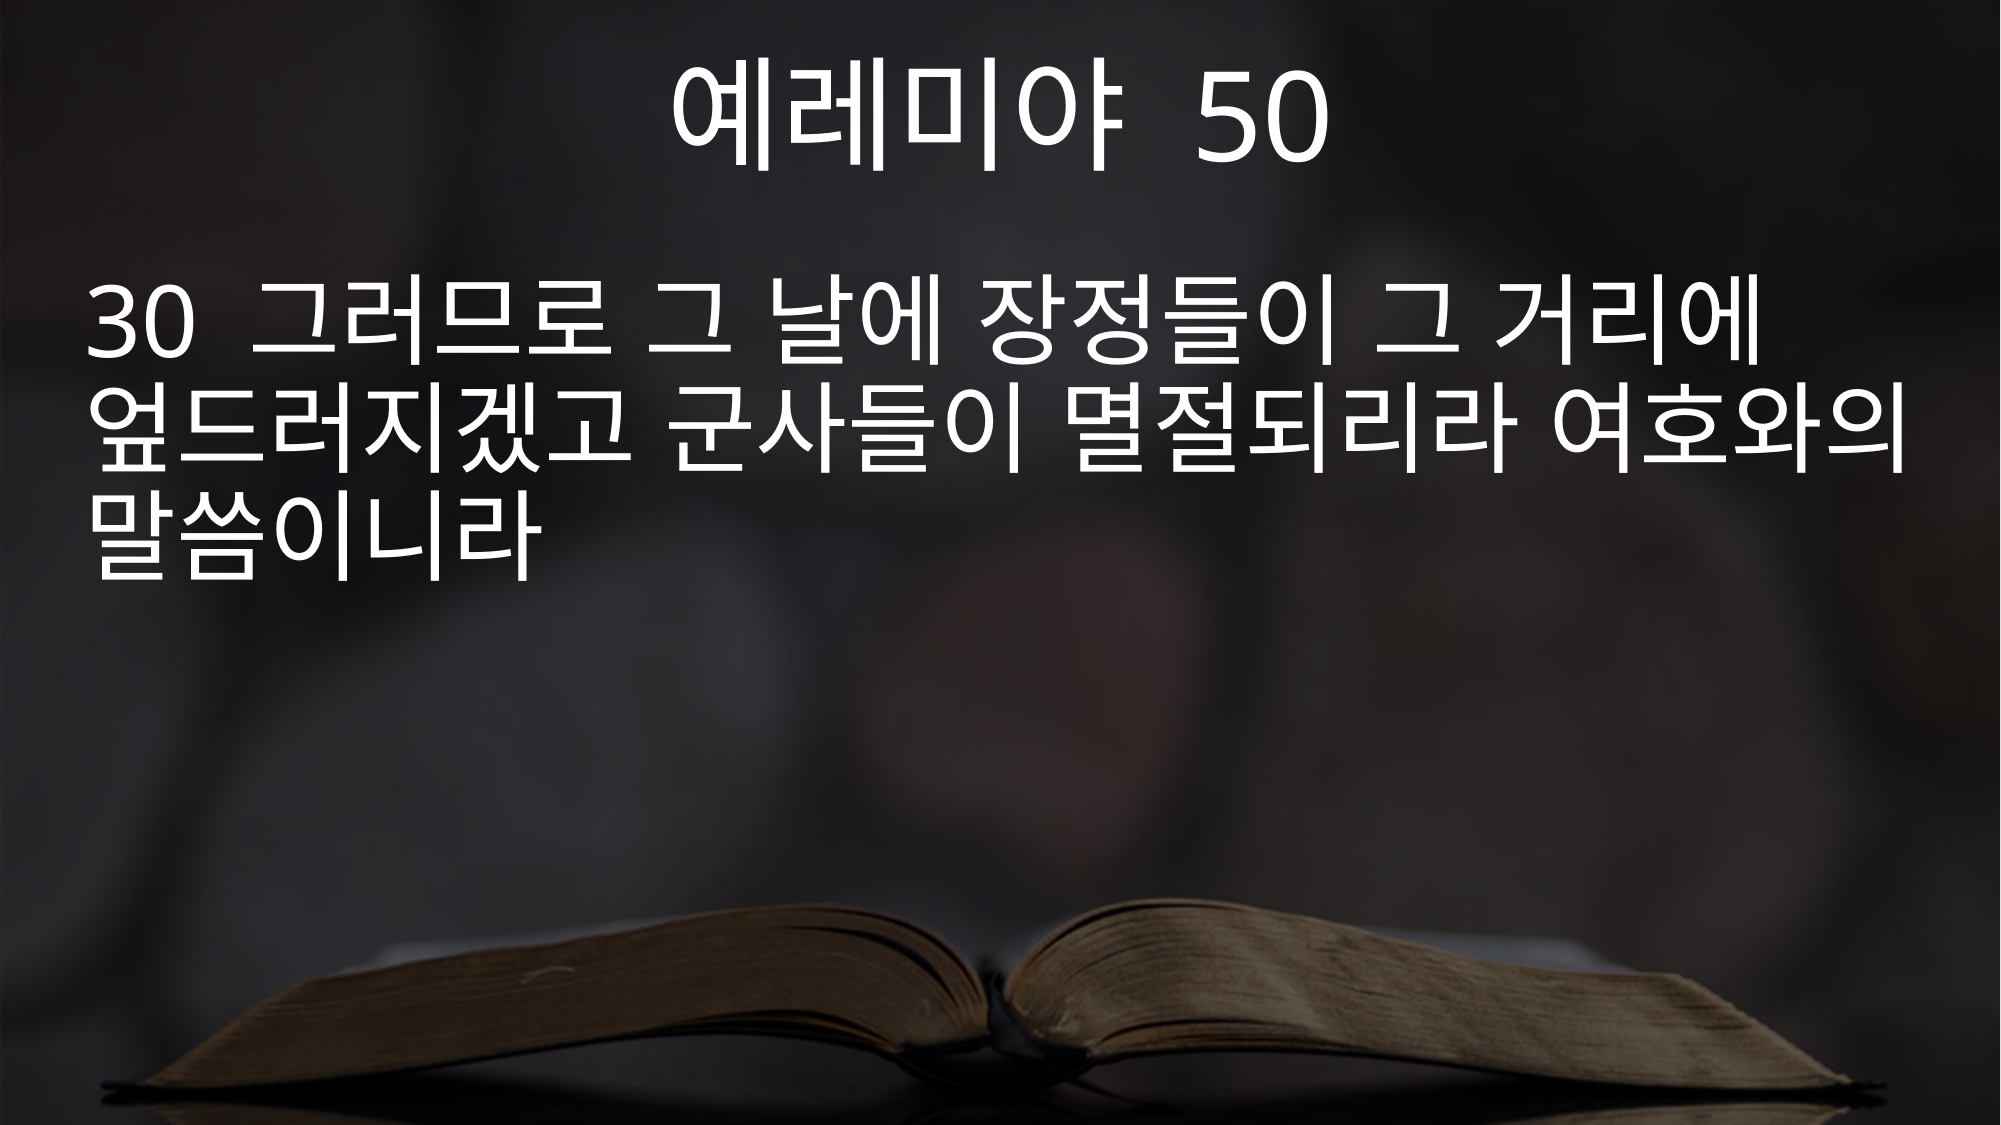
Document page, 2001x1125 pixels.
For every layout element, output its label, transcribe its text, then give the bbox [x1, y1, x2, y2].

picture [0, 0, 2001, 1125]
list 30 그러므로 그 날에 장정들이 그 거리에 엎드러지겠고 군사들이 멸절되리라 여호와의 말씀이니라 [69, 263, 1953, 423]
footer 예레미야 50 [0, 32, 2000, 192]
